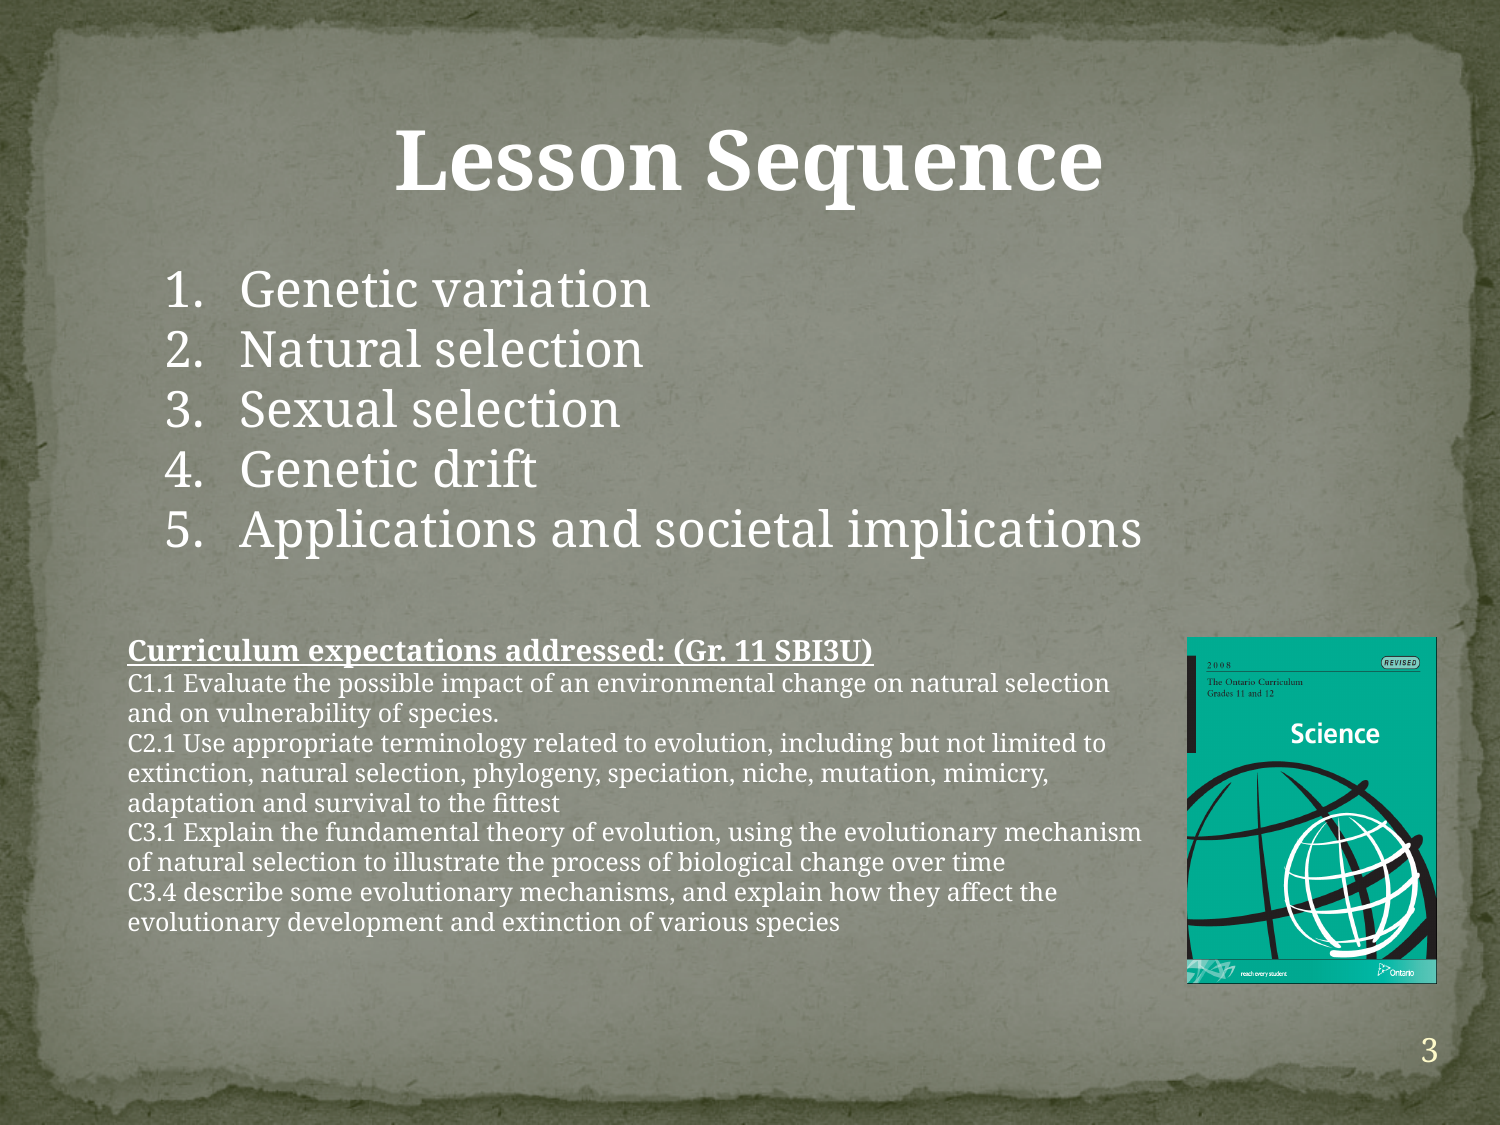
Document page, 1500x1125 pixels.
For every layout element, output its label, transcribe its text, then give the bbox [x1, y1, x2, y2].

text_box Curriculum expectations addressed: (Gr. 11 SBI3U) C1.1 Evaluate the possible impact of an environmental change on natural selection and on vulnerability of species. C2.1 Use appropriate terminology related to evolution, including but not limited to extinction, natural selection, phylogeny, speciation, niche, mutation, mimicry, adaptation and survival to the fittest C3.1 Explain the fundamental theory of evolution, using the evolutionary mechanism of natural selection to illustrate the process of biological change over time C3.4 describe some evolutionary mechanisms, and explain how they affect the evolutionary development and extinction of various species [112, 624, 1175, 970]
text_box Lesson Sequence [237, 99, 1263, 215]
text_box Genetic variation Natural selection Sexual selection Genetic drift Applications and societal implications [150, 249, 1313, 565]
picture [1187, 637, 1437, 984]
slide_number 3 [1379, 1014, 1480, 1089]
